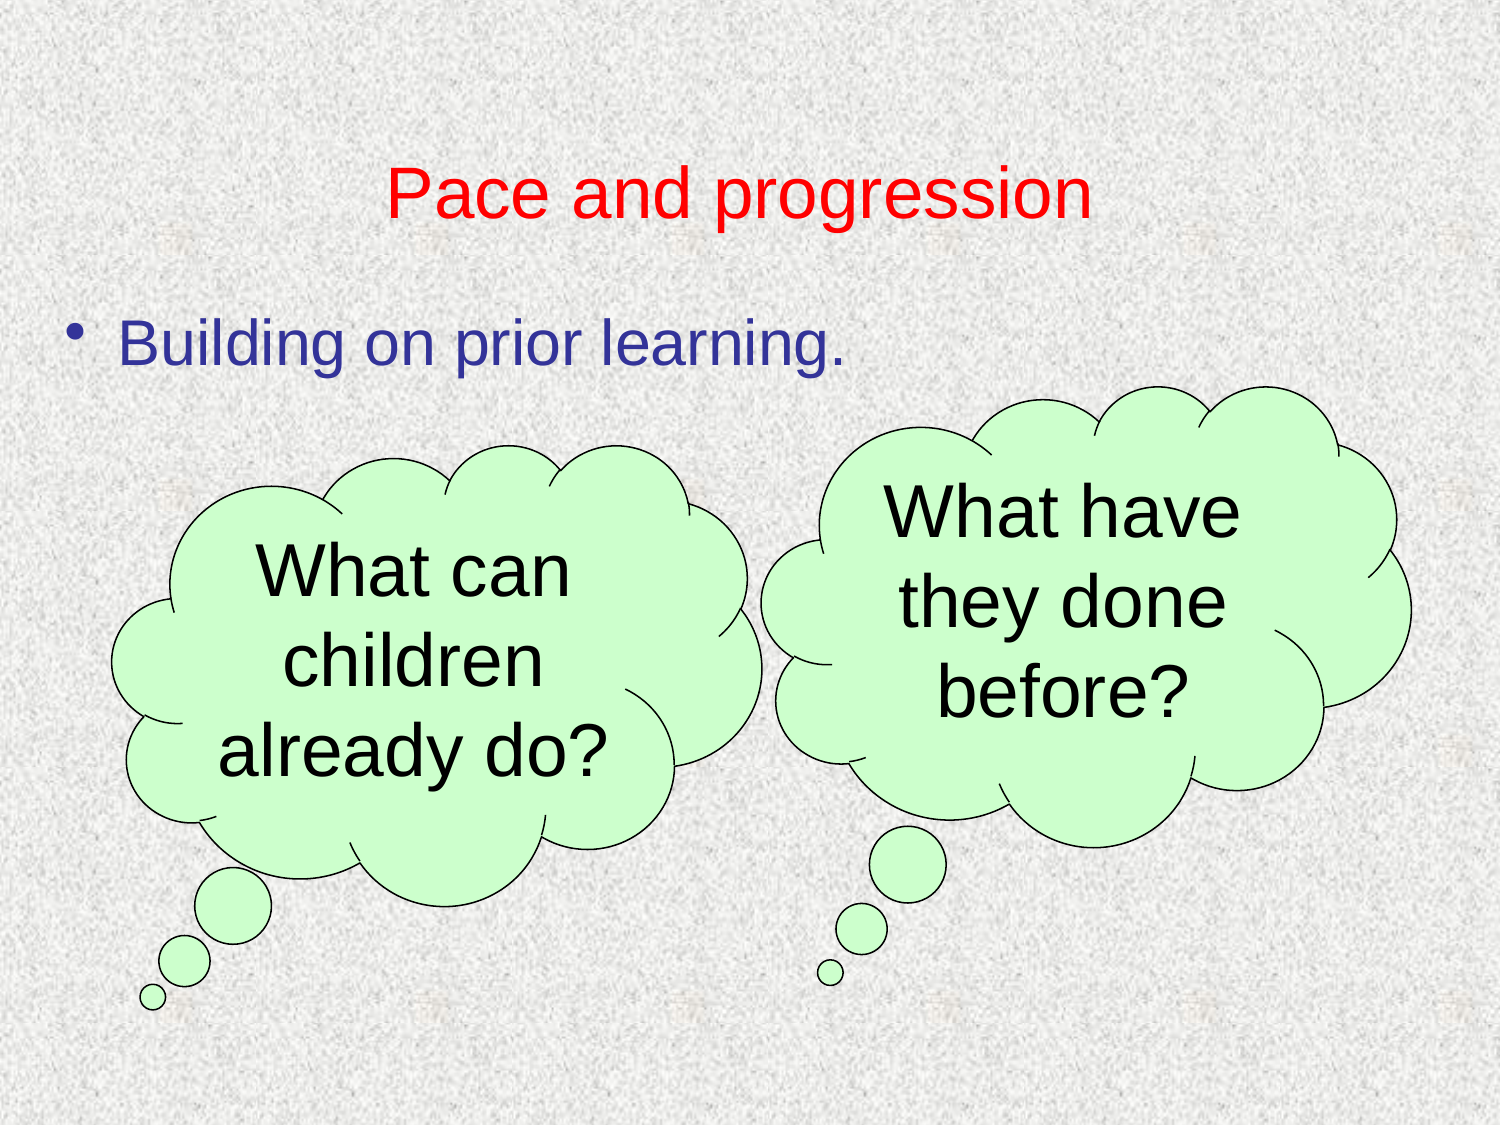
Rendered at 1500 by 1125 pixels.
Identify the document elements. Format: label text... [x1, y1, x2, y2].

text_box What have they done before? [869, 826, 947, 904]
text_box What can children already do? [158, 935, 211, 987]
title Pace and progression [52, 133, 1428, 245]
text_box What have they done before? [817, 959, 844, 986]
picture [0, 0, 1500, 1125]
text_box What can children already do? [194, 867, 272, 945]
text_box What have they done before? [835, 903, 888, 955]
list Building on prior learning. [52, 294, 1432, 992]
text_box What can children already do? [140, 984, 166, 1010]
text_box What have they done before? [761, 386, 1412, 848]
text_box What can children already do? [111, 445, 762, 907]
